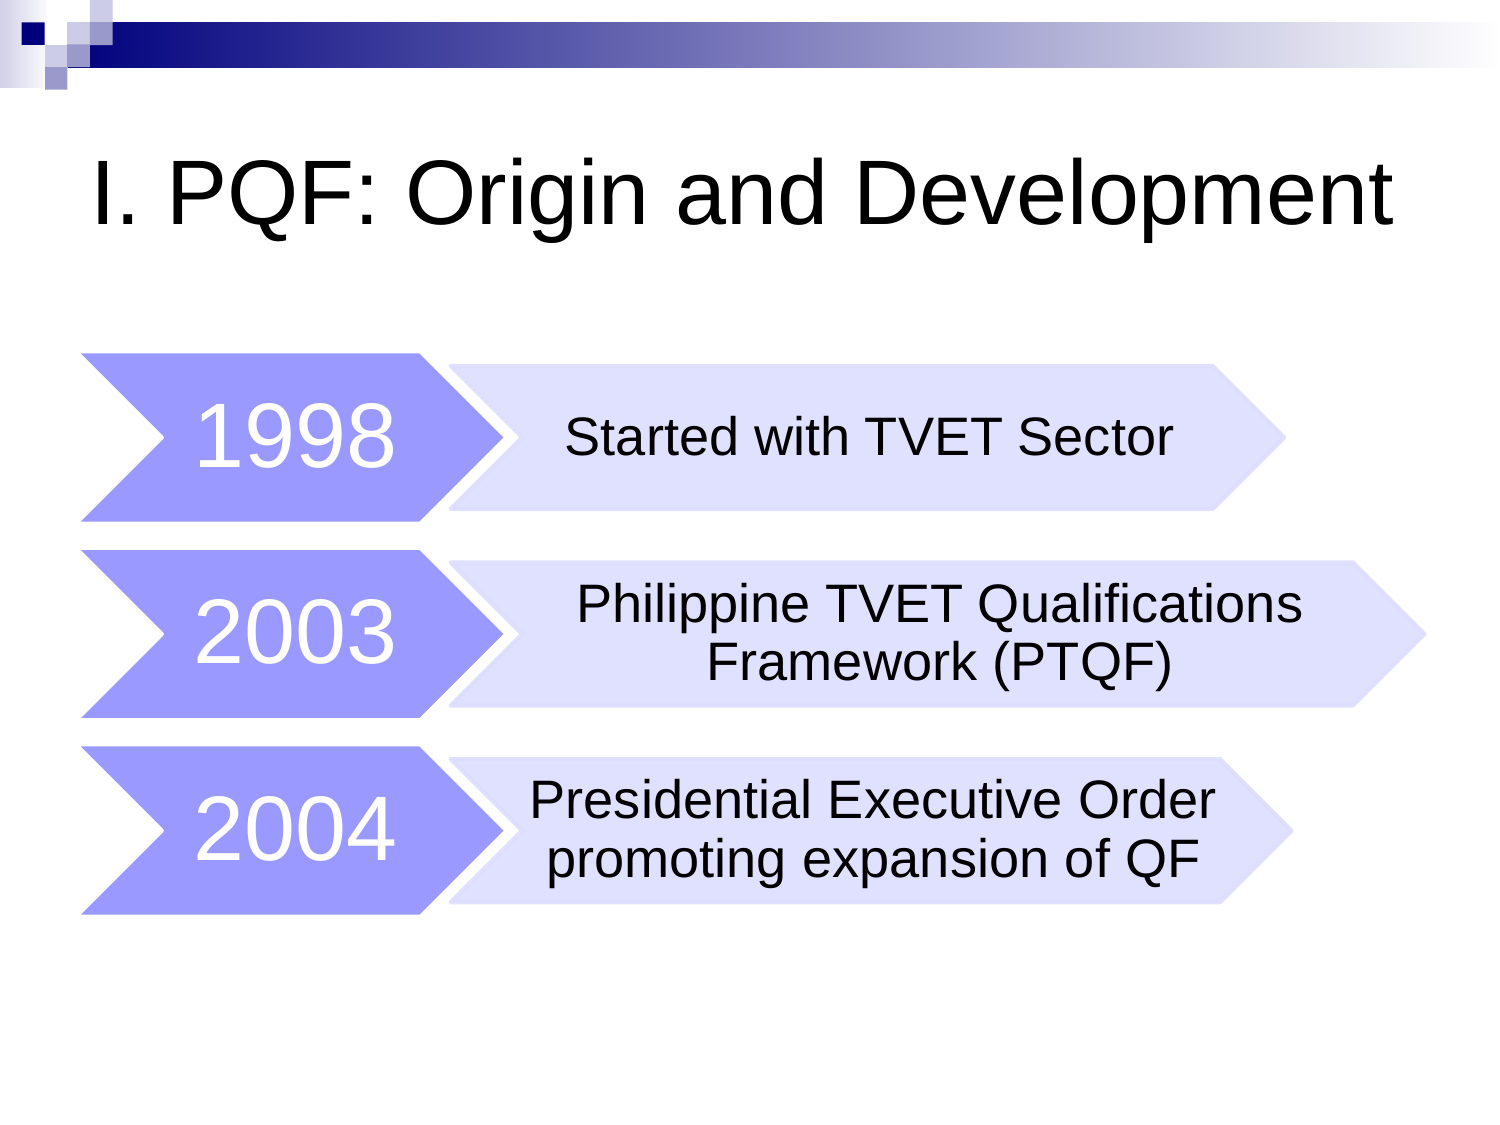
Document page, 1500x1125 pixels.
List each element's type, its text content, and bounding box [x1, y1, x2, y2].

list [74, 262, 1426, 1006]
title I. PQF: Origin and Development [74, 74, 1426, 262]
